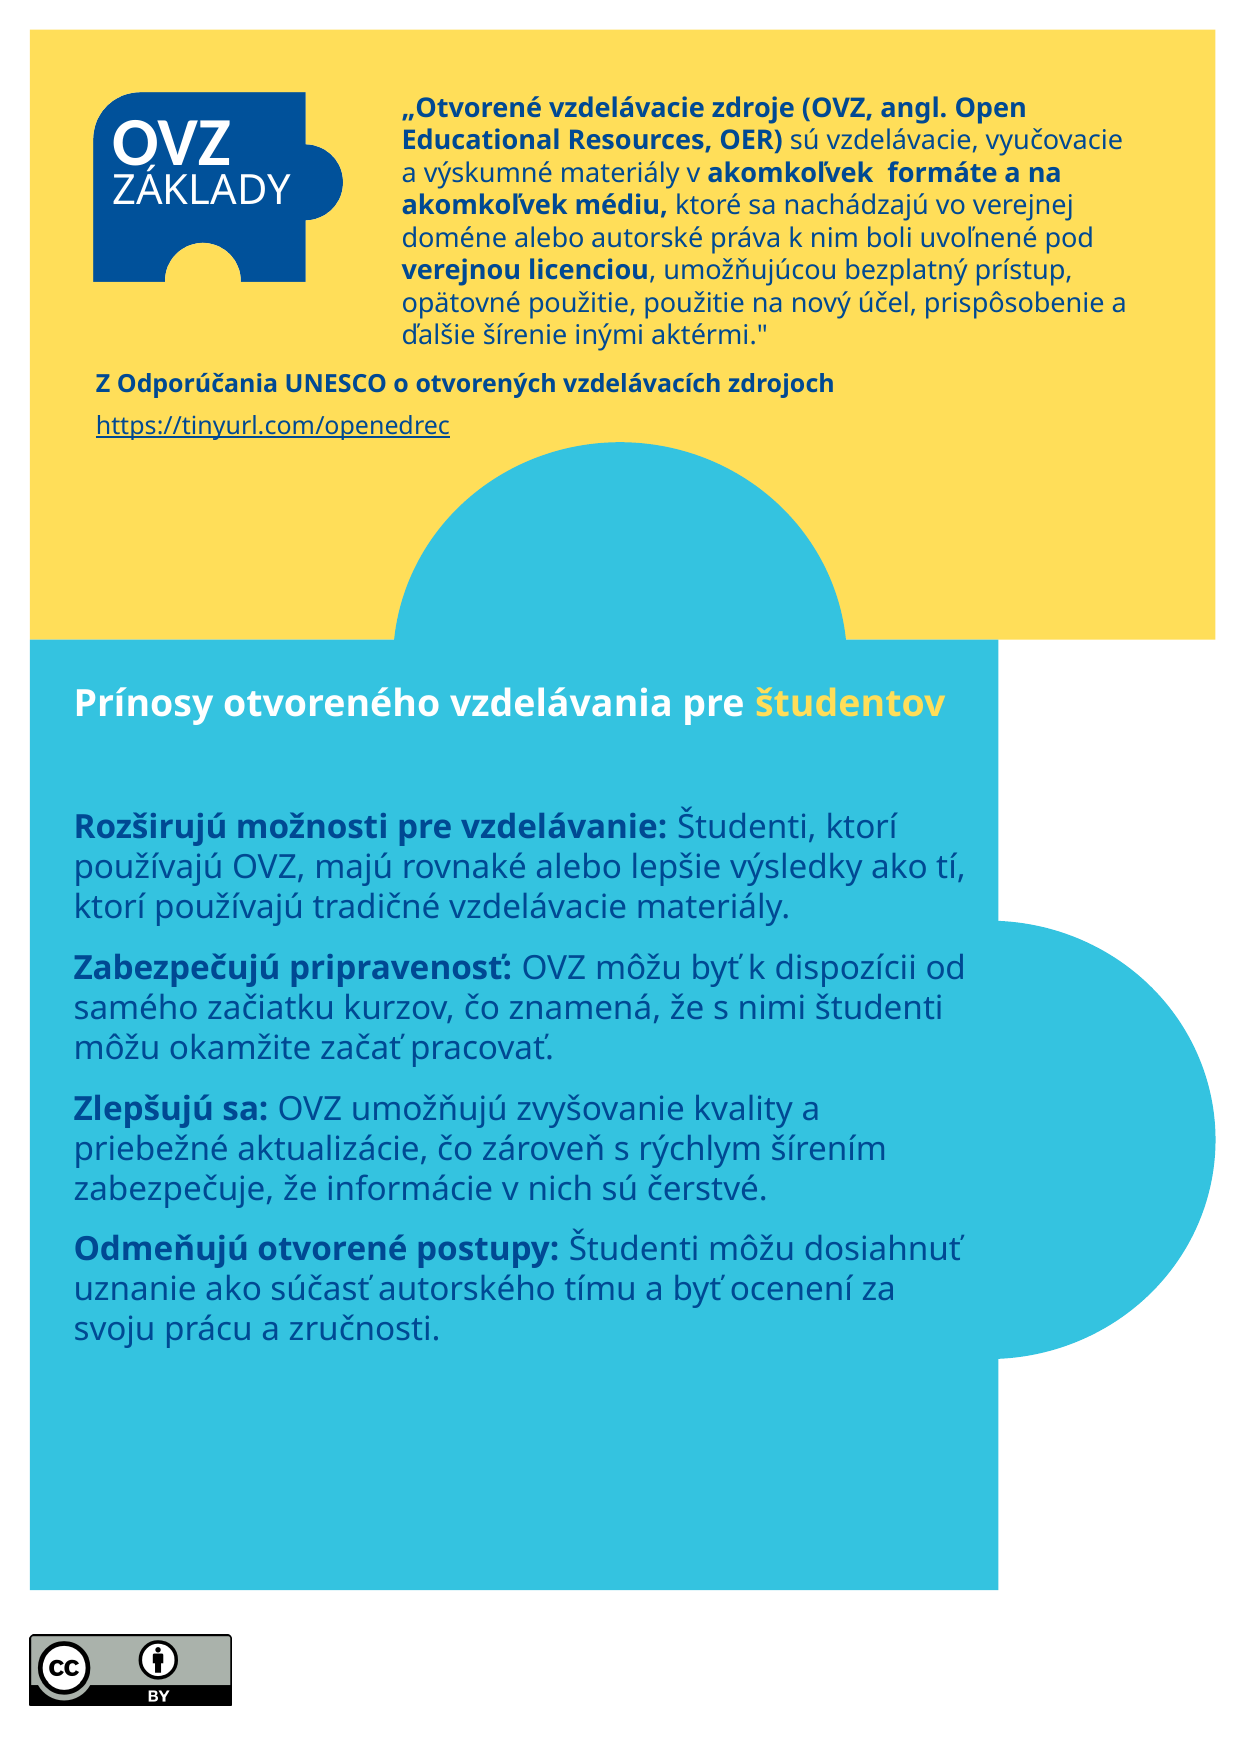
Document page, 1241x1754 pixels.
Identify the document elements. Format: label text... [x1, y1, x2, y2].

picture [29, 1634, 233, 1706]
text_box [393, 453, 848, 664]
picture [93, 92, 343, 282]
text_box [999, 920, 1216, 1359]
text_box „Otvorené vzdelávacie zdroje (OVZ, angl. Open Educational Resources, OER) sú vzdelávacie, vyučovacie a výskumné materiály v akomkoľvek formáte a na akomkoľvek médiu, ktoré sa nachádzajú vo verejnej doméne alebo autorské práva k nim boli uvoľnené pod verejnou licenciou, umožňujúcou bezplatný prístup, opätovné použitie, použitie na nový účel, prispôsobenie a ďalšie šírenie inými aktérmi." [386, 75, 1147, 366]
text_box [29, 639, 999, 1591]
text_box Z Odporúčania UNESCO o otvorených vzdelávacích zdrojoch https://tinyurl.com/openedrec [80, 365, 1241, 453]
text_box Prínosy otvoreného vzdelávania pre študentov Rozširujú možnosti pre vzdelávanie: Študenti, ktorí používajú OVZ, majú rovnaké alebo lepšie výsledky ako tí, ktorí používajú tradičné vzdelávacie materiály. Zabezpečujú pripravenosť: OVZ môžu byť k dispozícii od samého začiatku kurzov, čo znamená, že s nimi študenti môžu okamžite začať pracovať. Zlepšujú sa: OVZ umožňujú zvyšovanie kvality a priebežné aktualizácie, čo zároveň s rýchlym šírením zabezpečuje, že informácie v nich sú čerstvé. Odmeňujú otvorené postupy: Študenti môžu dosiahnuť uznanie ako súčasť autorského tímu a byť ocenení za svoju prácu a zručnosti. [58, 664, 999, 1363]
text_box [29, 29, 1216, 639]
text_box [694, 453, 1216, 640]
